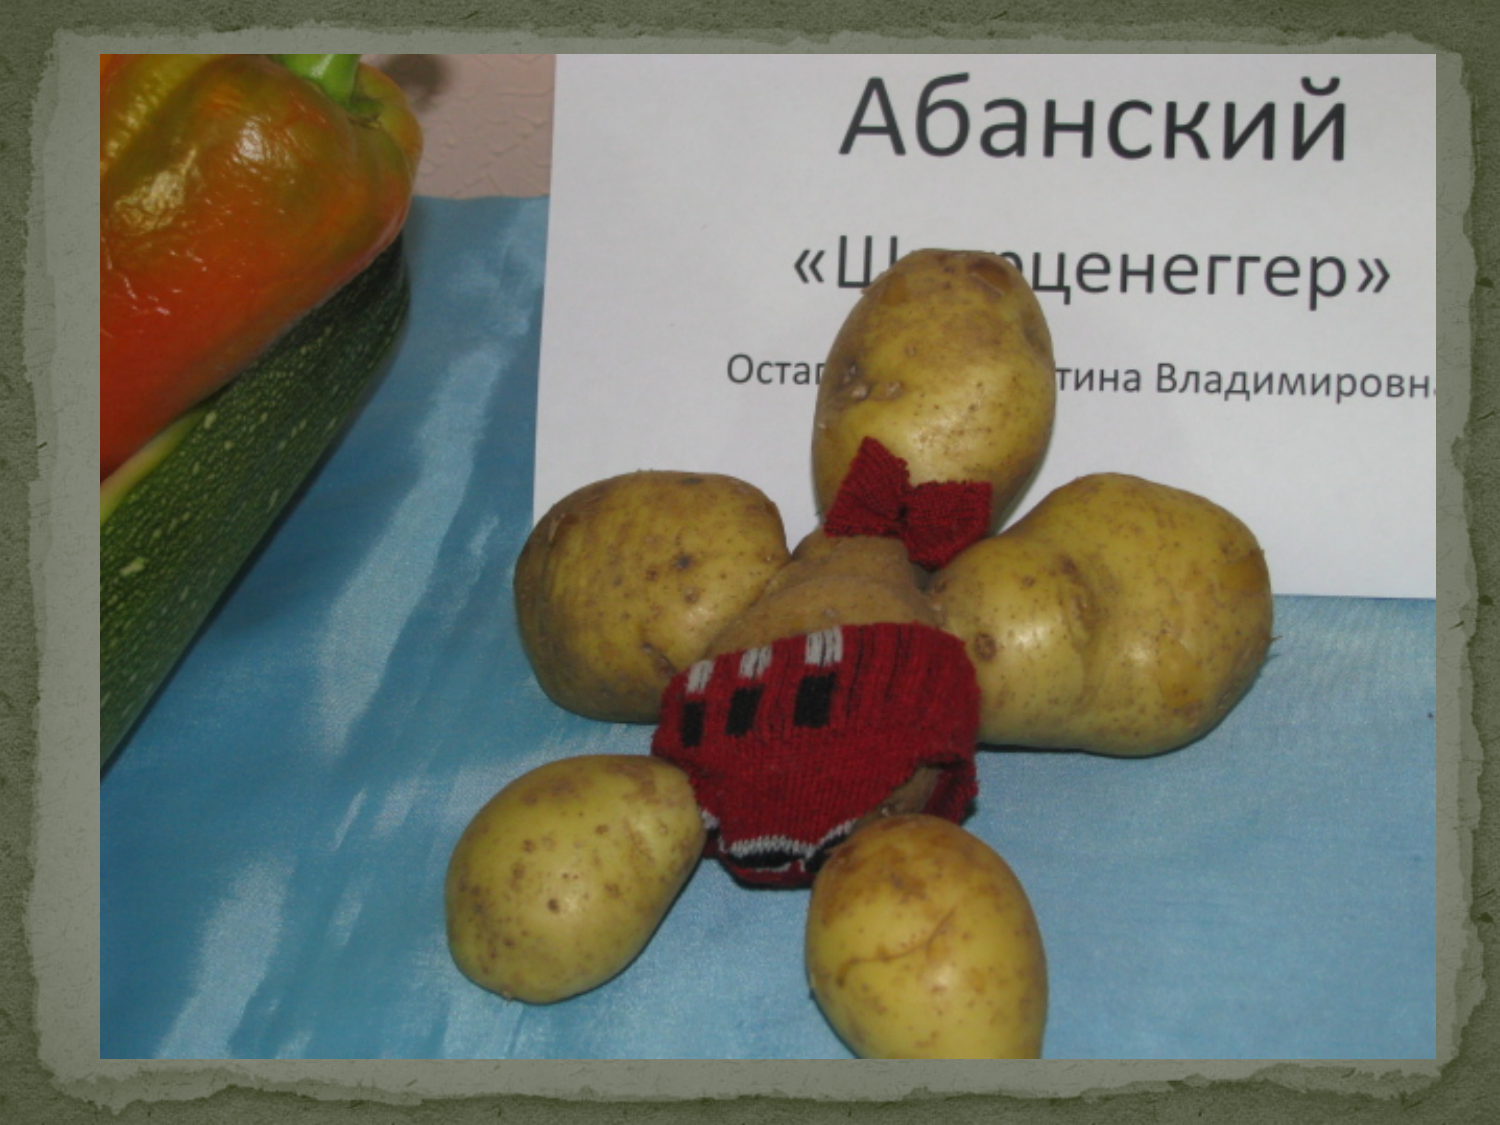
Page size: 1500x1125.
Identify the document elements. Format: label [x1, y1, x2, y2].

list [104, 58, 1433, 1056]
